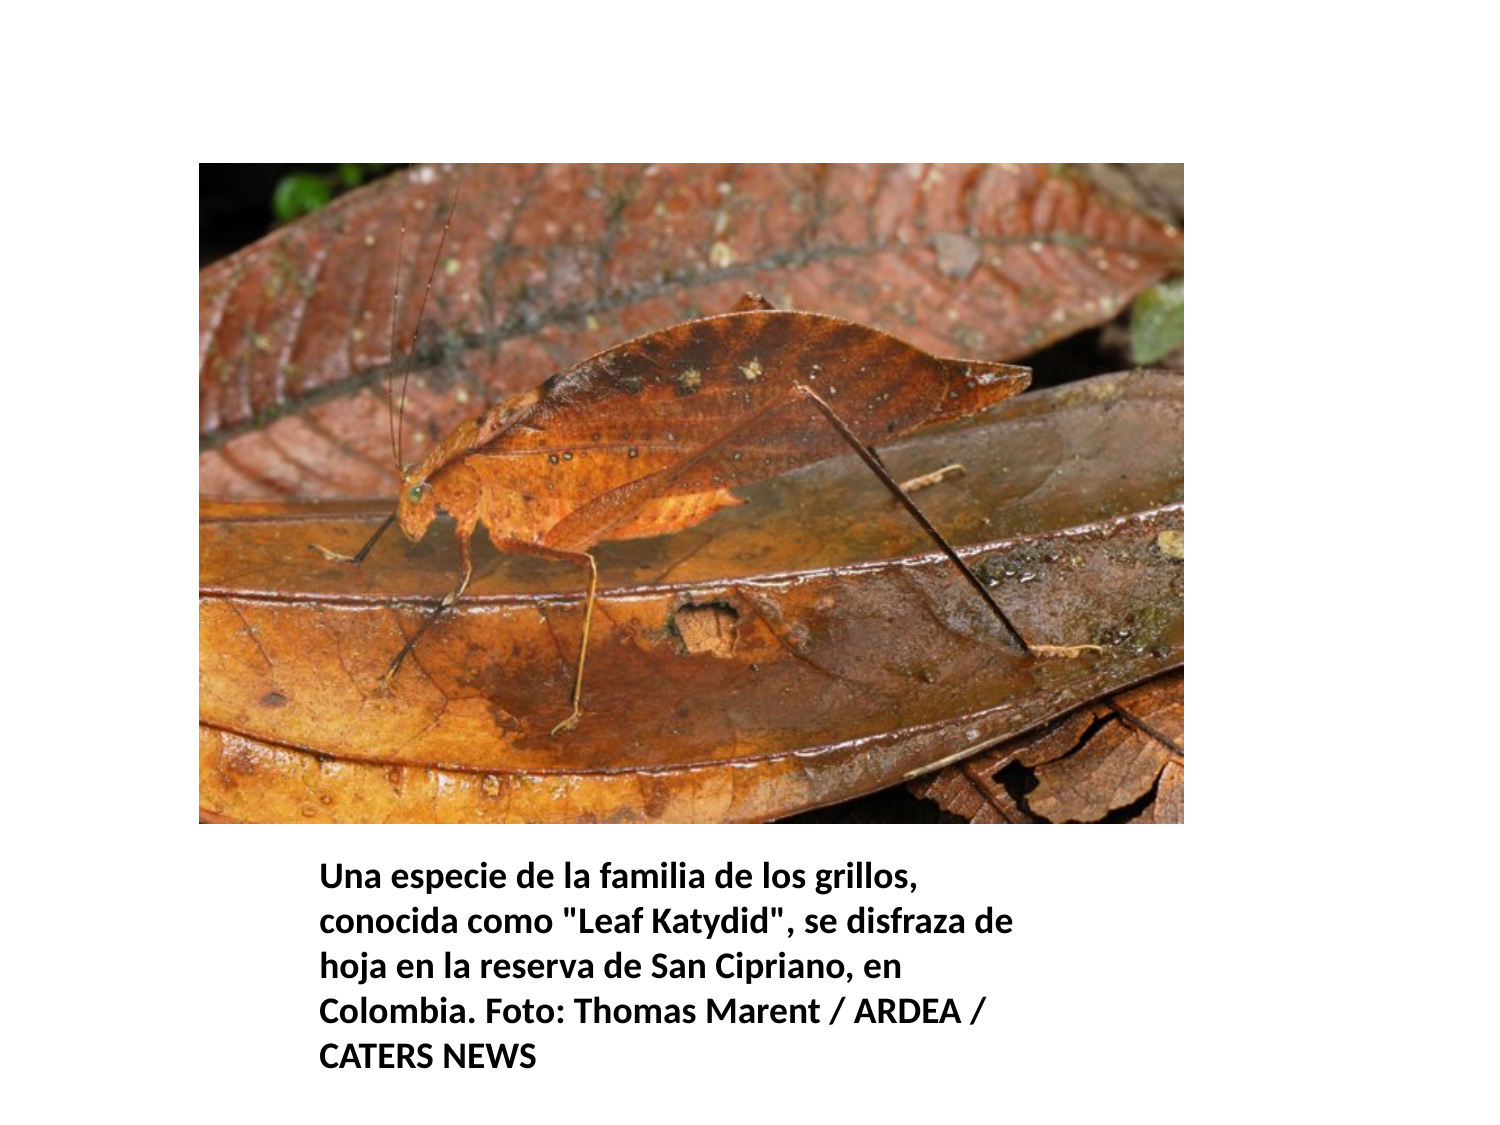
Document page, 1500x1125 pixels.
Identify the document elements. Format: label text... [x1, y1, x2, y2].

picture [198, 163, 1184, 824]
text_box Una especie de la familia de los grillos, conocida como "Leaf Katydid", se disfraza de hoja en la reserva de San Cipriano, en Colombia. Foto: Thomas Marent / ARDEA / CATERS NEWS [304, 843, 1055, 1084]
